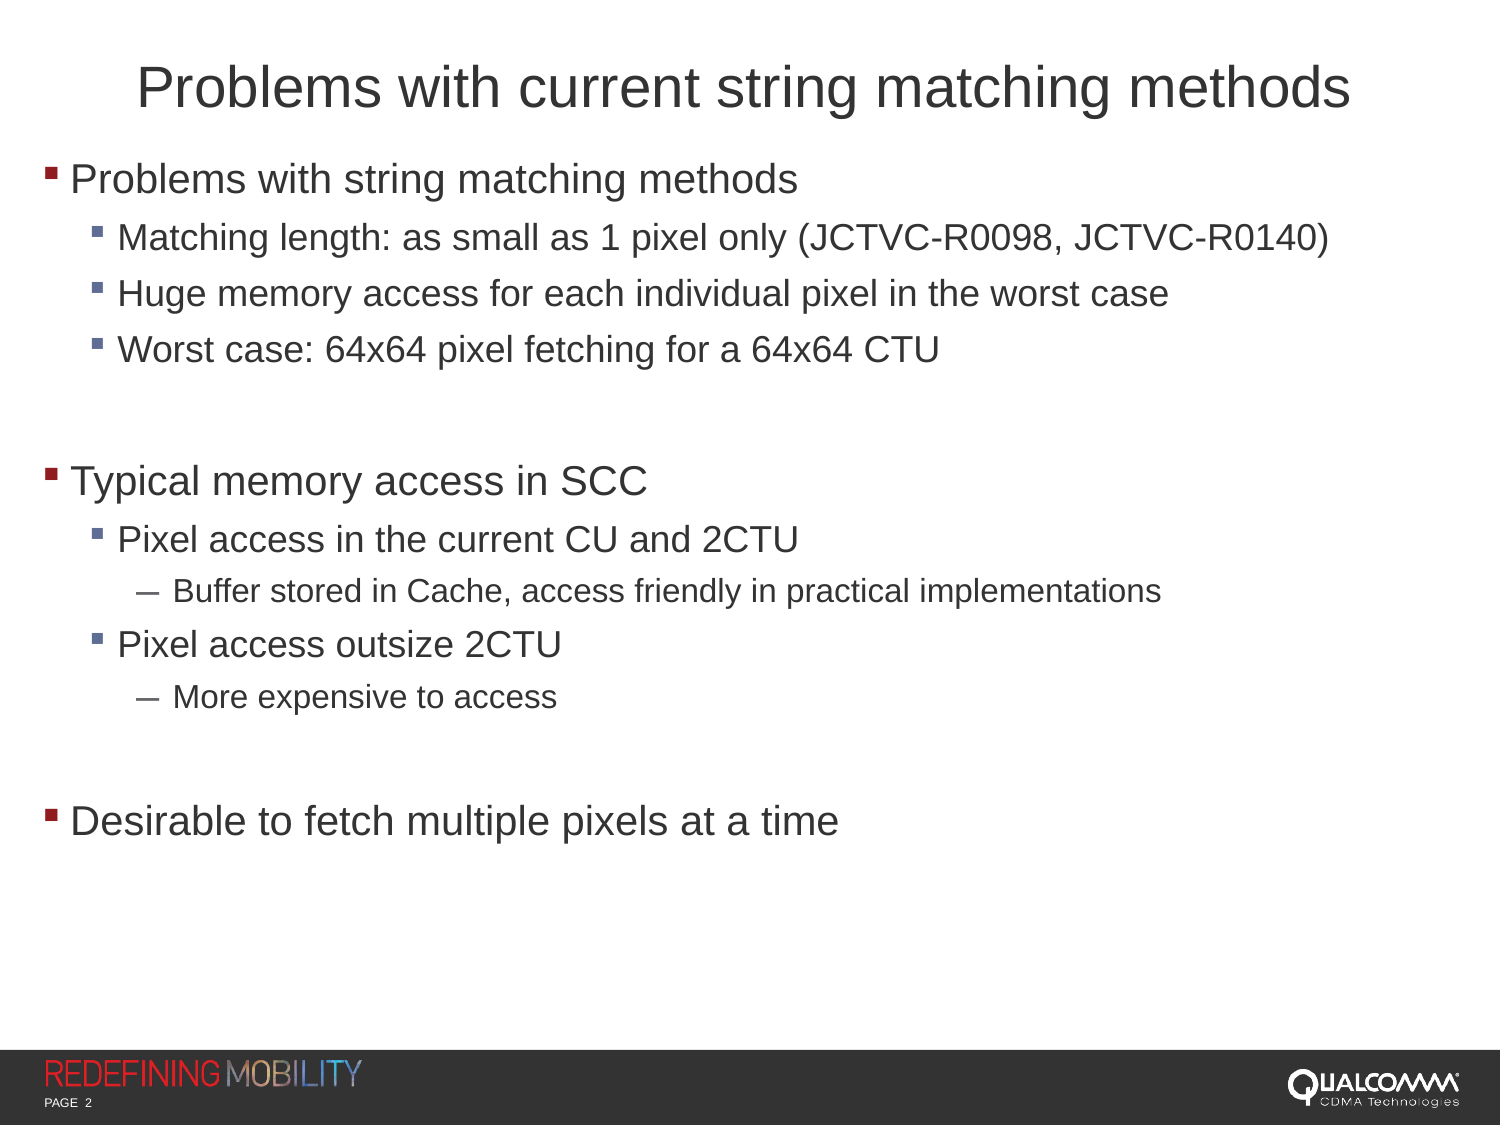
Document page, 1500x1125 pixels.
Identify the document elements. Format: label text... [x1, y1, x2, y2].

list Problems with string matching methods Matching length: as small as 1 pixel only (JCTVC-R0098, JCTVC-R0140) Huge memory access for each individual pixel in the worst case Worst case: 64x64 pixel fetching for a 64x64 CTU Typical memory access in SCC Pixel access in the current CU and 2CTU Buffer stored in Cache, access friendly in practical implementations Pixel access outsize 2CTU More expensive to access Desirable to fetch multiple pixels at a time [26, 148, 1457, 1021]
title Problems with current string matching methods [28, 44, 1462, 138]
picture [1278, 1058, 1478, 1114]
picture [30, 1048, 372, 1099]
